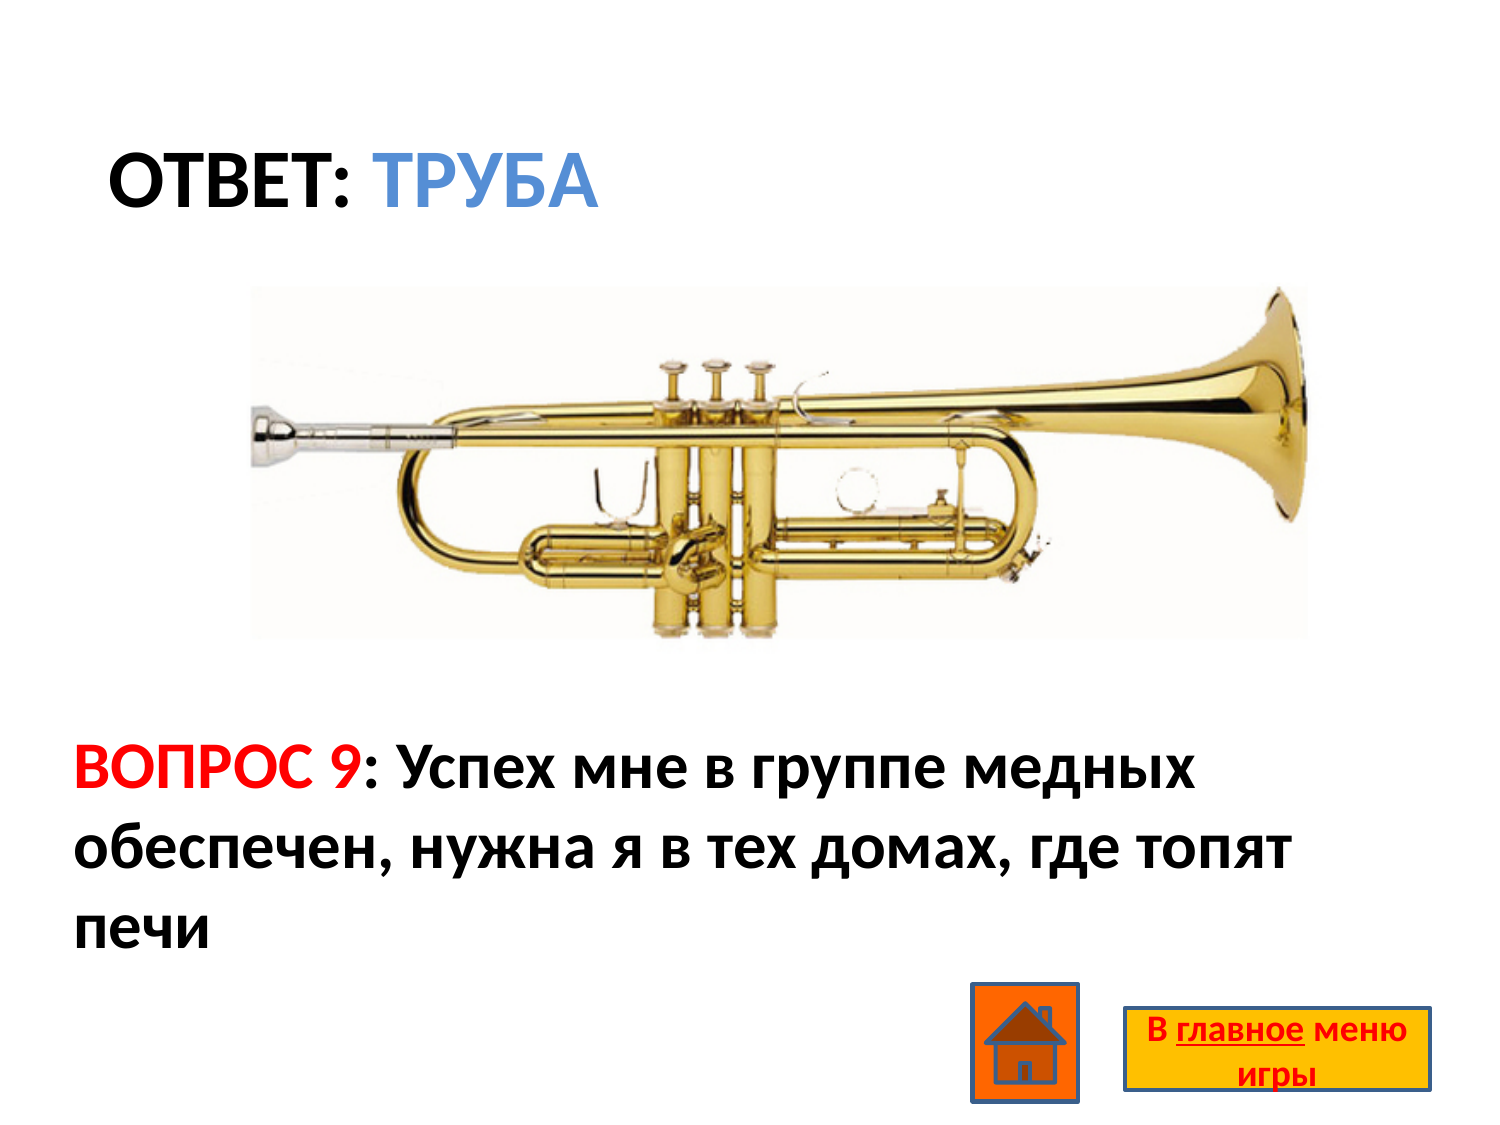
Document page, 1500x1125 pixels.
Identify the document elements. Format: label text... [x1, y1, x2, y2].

text_box В главное меню игры [1123, 1006, 1432, 1092]
text_box [970, 982, 1080, 1104]
text_box ОТВЕТ: ТРУБА [93, 117, 926, 232]
text_box ВОПРОС 9: Успех мне в группе медных обеспечен, нужна я в тех домах, где топят печи [58, 714, 1442, 970]
picture [234, 269, 1325, 658]
